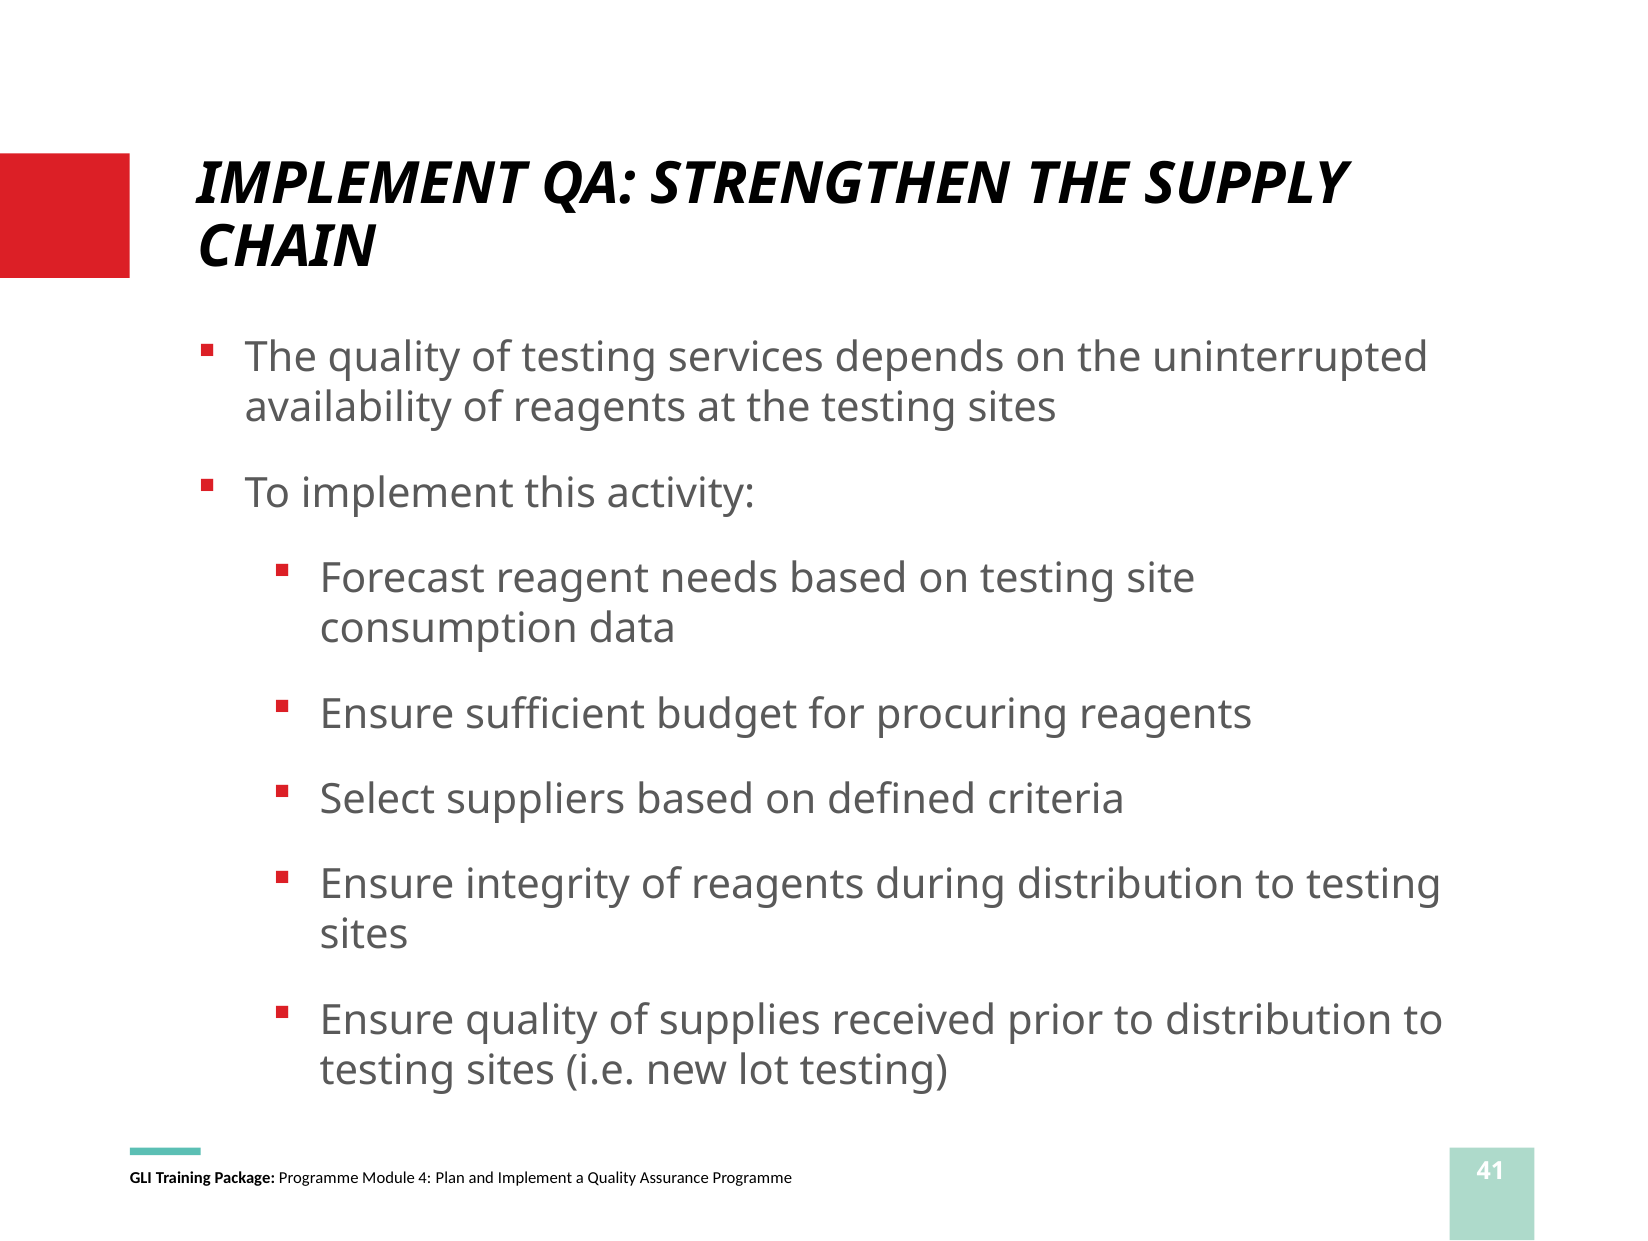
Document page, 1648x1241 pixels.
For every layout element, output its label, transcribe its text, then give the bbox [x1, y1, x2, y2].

list The quality of testing services depends on the uninterrupted availability of reagents at the testing sites To implement this activity: Forecast reagent needs based on testing site consumption data Ensure sufficient budget for procuring reagents Select suppliers based on defined criteria Ensure integrity of reagents during distribution to testing sites Ensure quality of supplies received prior to distribution to testing sites (i.e. new lot testing) [197, 330, 1450, 1087]
title IMPLEMENT QA: STRENGTHEN THE SUPPLY CHAIN [197, 153, 1450, 278]
